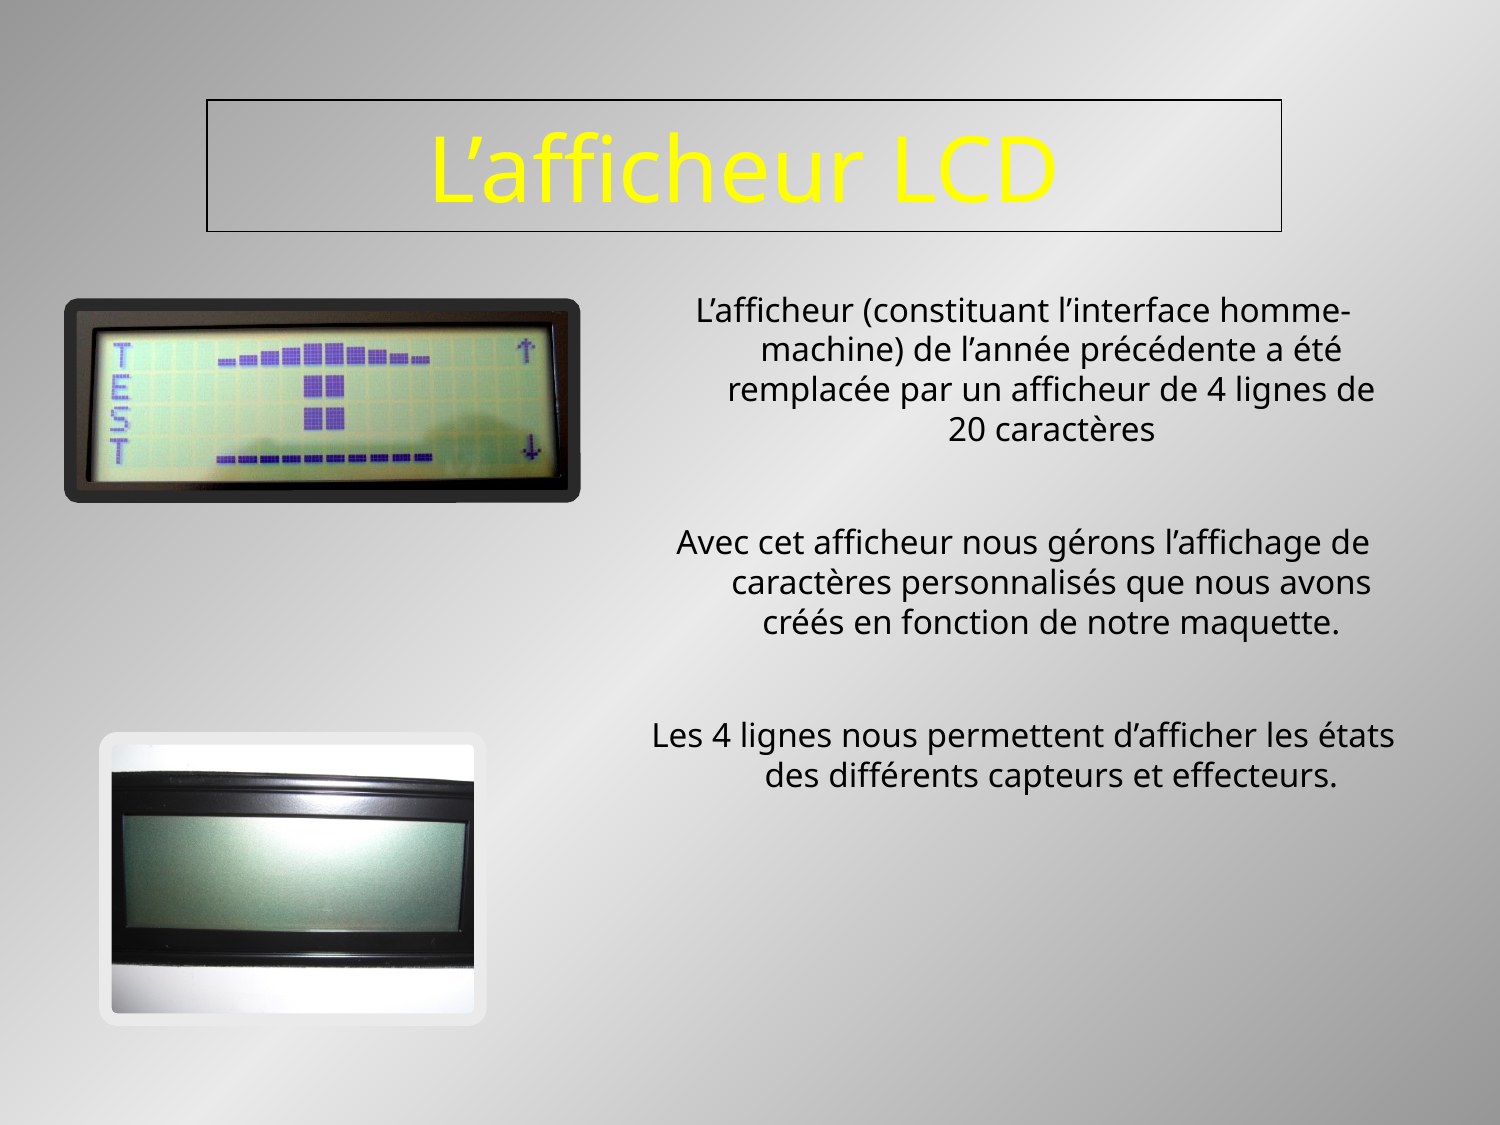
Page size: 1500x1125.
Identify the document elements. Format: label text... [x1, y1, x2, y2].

picture [70, 304, 575, 497]
text_box [878, 750, 1427, 1043]
list L’afficheur (constituant l’interface homme-machine) de l’année précédente a été remplacée par un afficheur de 4 lignes de 20 caractères Avec cet afficheur nous gérons l’affichage de caractères personnalisés que nous avons créés en fonction de notre maquette. Les 4 lignes nous permettent d’afficher les états des différents capteurs et effecteurs. [632, 280, 1416, 844]
picture [105, 738, 481, 1020]
title L’afficheur LCD [206, 99, 1282, 232]
